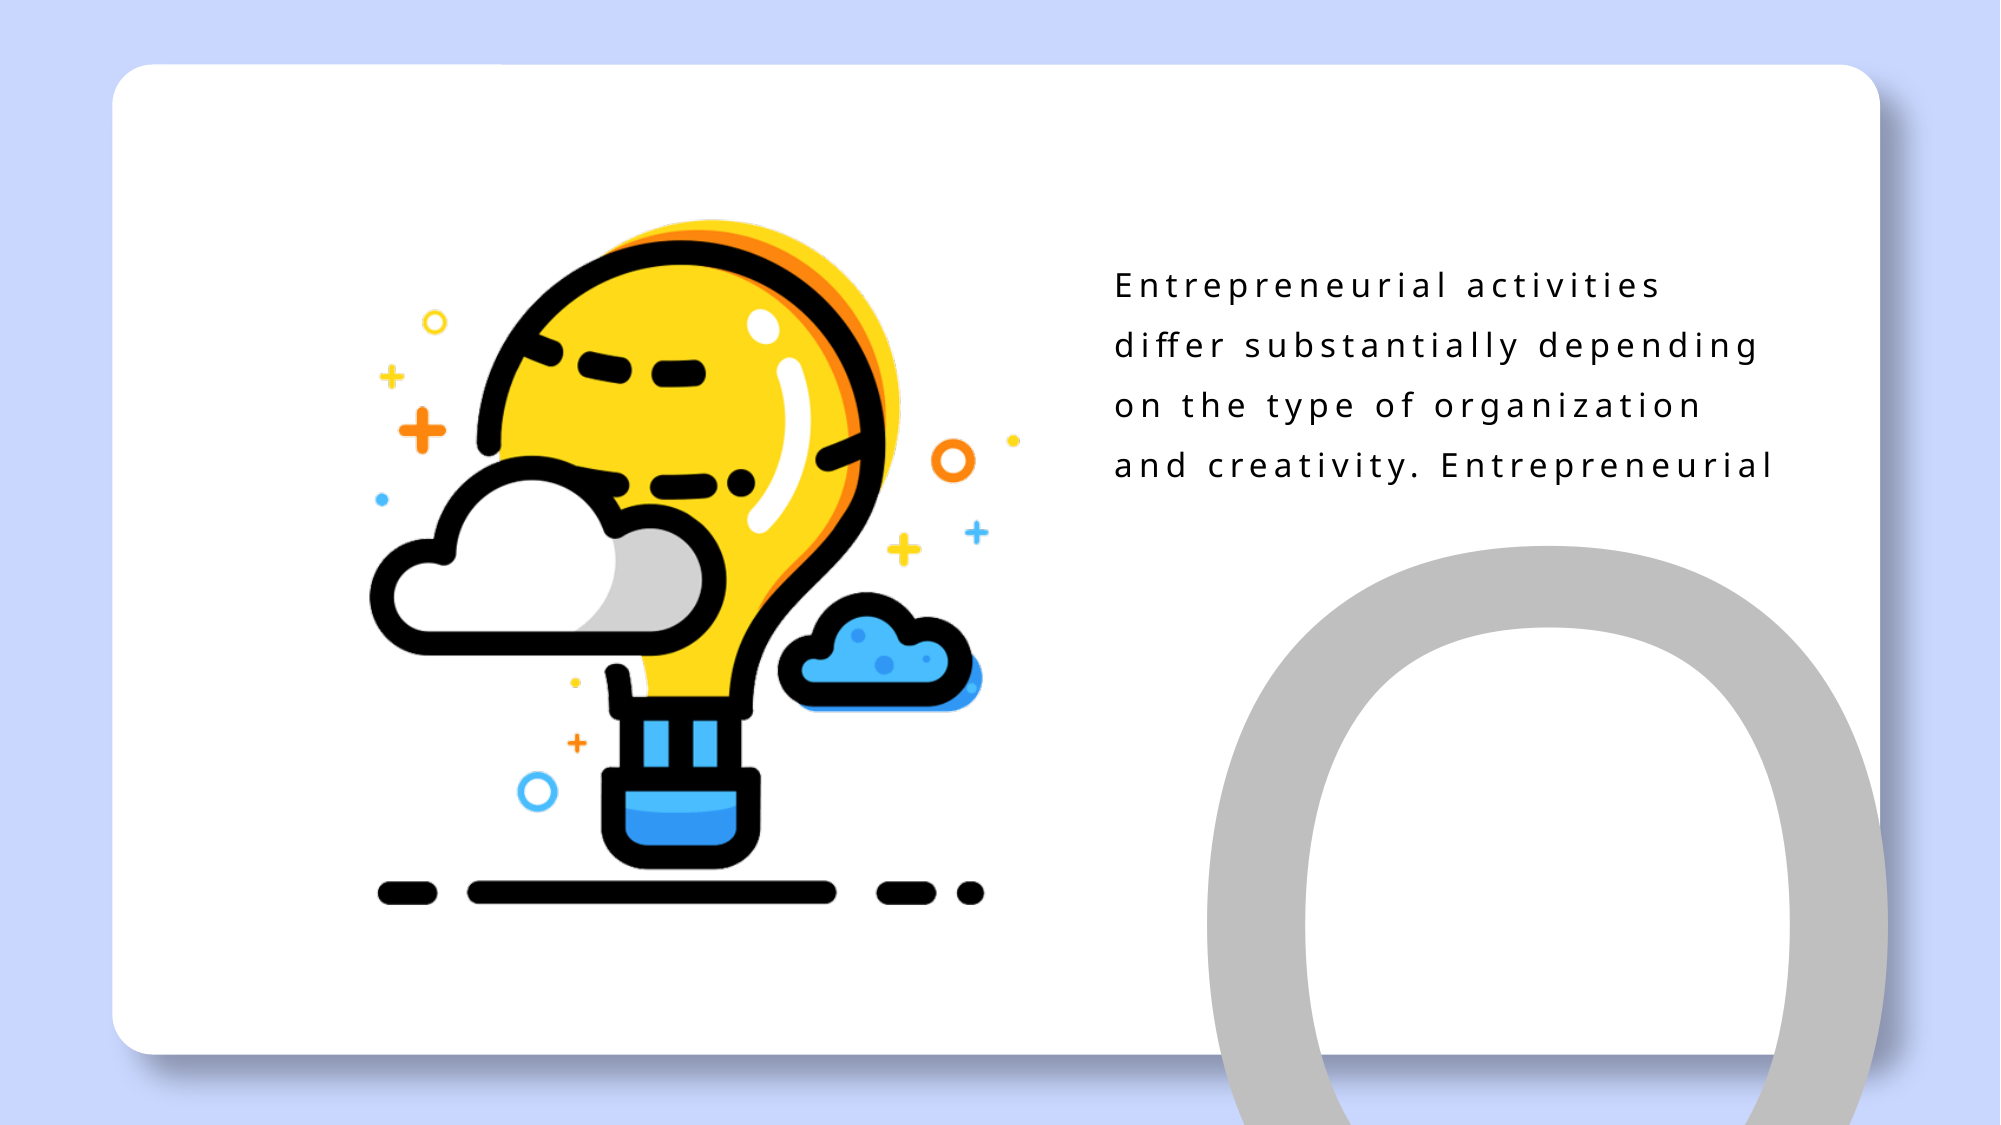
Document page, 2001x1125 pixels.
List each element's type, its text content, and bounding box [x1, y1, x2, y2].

text_box [111, 63, 1882, 1056]
text_box Entrepreneurial activities differ substantially depending on the type of organization and creativity. Entrepreneurial [1099, 237, 1800, 492]
text_box O [1129, 254, 1875, 1125]
picture [319, 168, 1068, 957]
